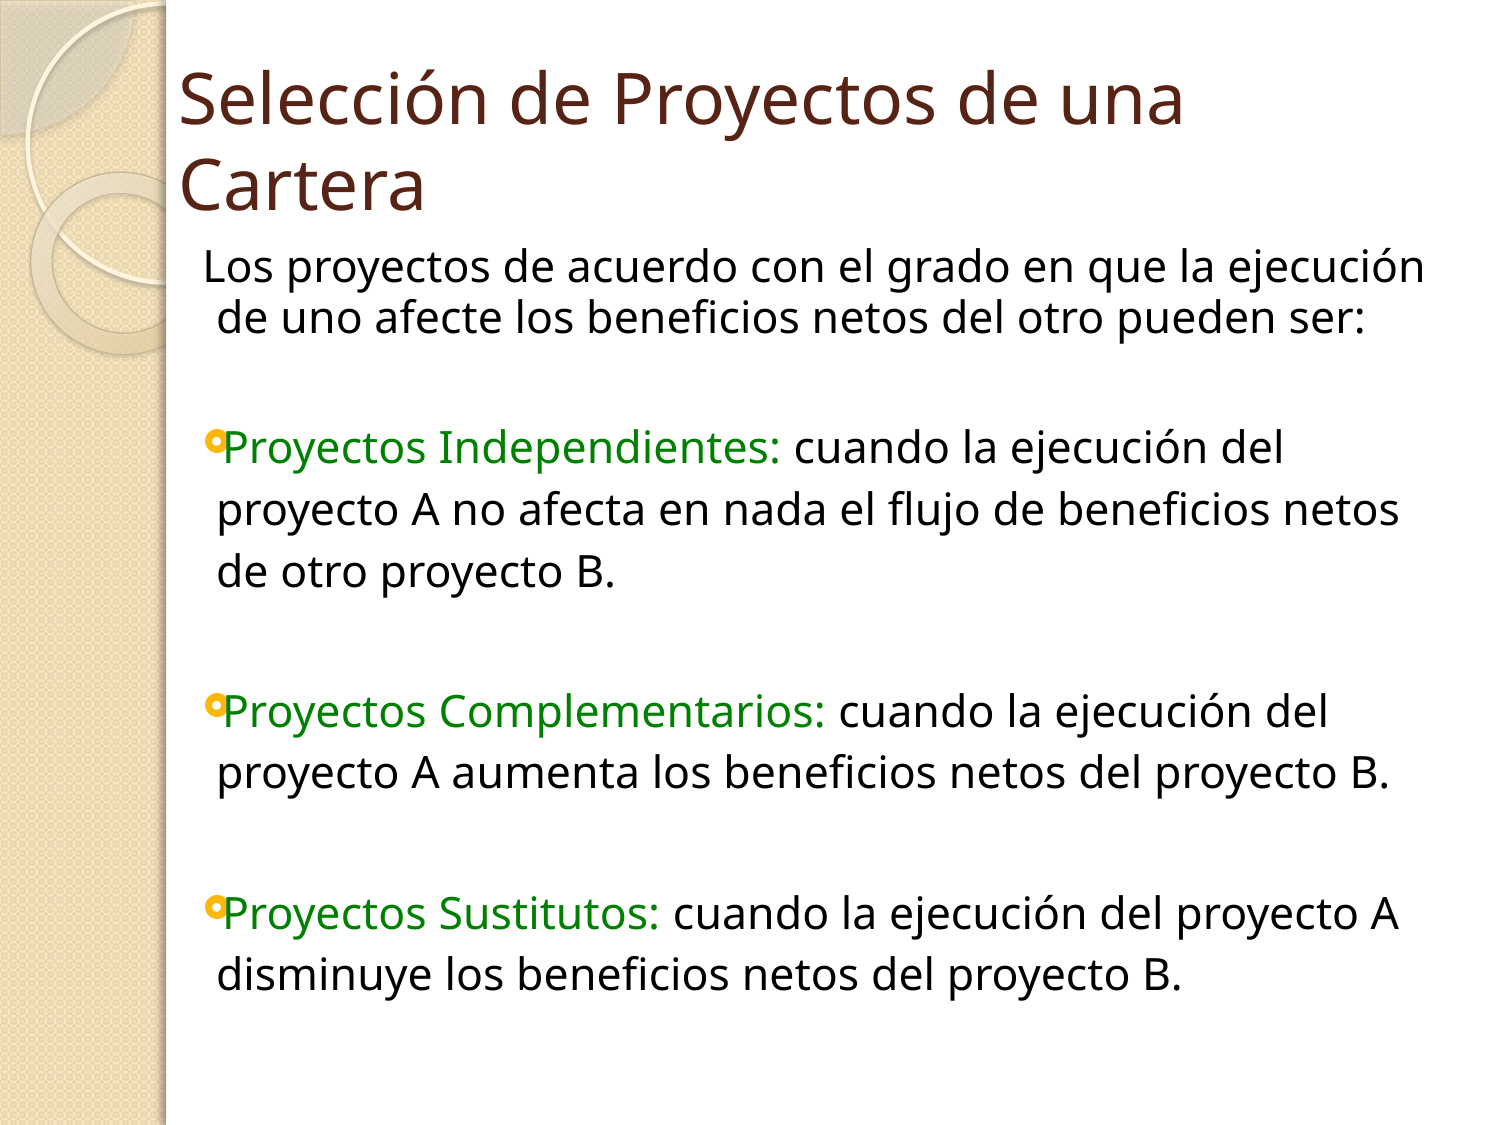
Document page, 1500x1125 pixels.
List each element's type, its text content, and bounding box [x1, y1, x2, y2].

list Los proyectos de acuerdo con el grado en que la ejecución de uno afecte los beneficios netos del otro pueden ser: Proyectos Independientes: cuando la ejecución del proyecto A no afecta en nada el flujo de beneficios netos de otro proyecto B. Proyectos Complementarios: cuando la ejecución del proyecto A aumenta los beneficios netos del proyecto B. Proyectos Sustitutos: cuando la ejecución del proyecto A disminuye los beneficios netos del proyecto B. [187, 234, 1477, 1022]
title Selección de Proyectos de una Cartera [164, 45, 1466, 233]
